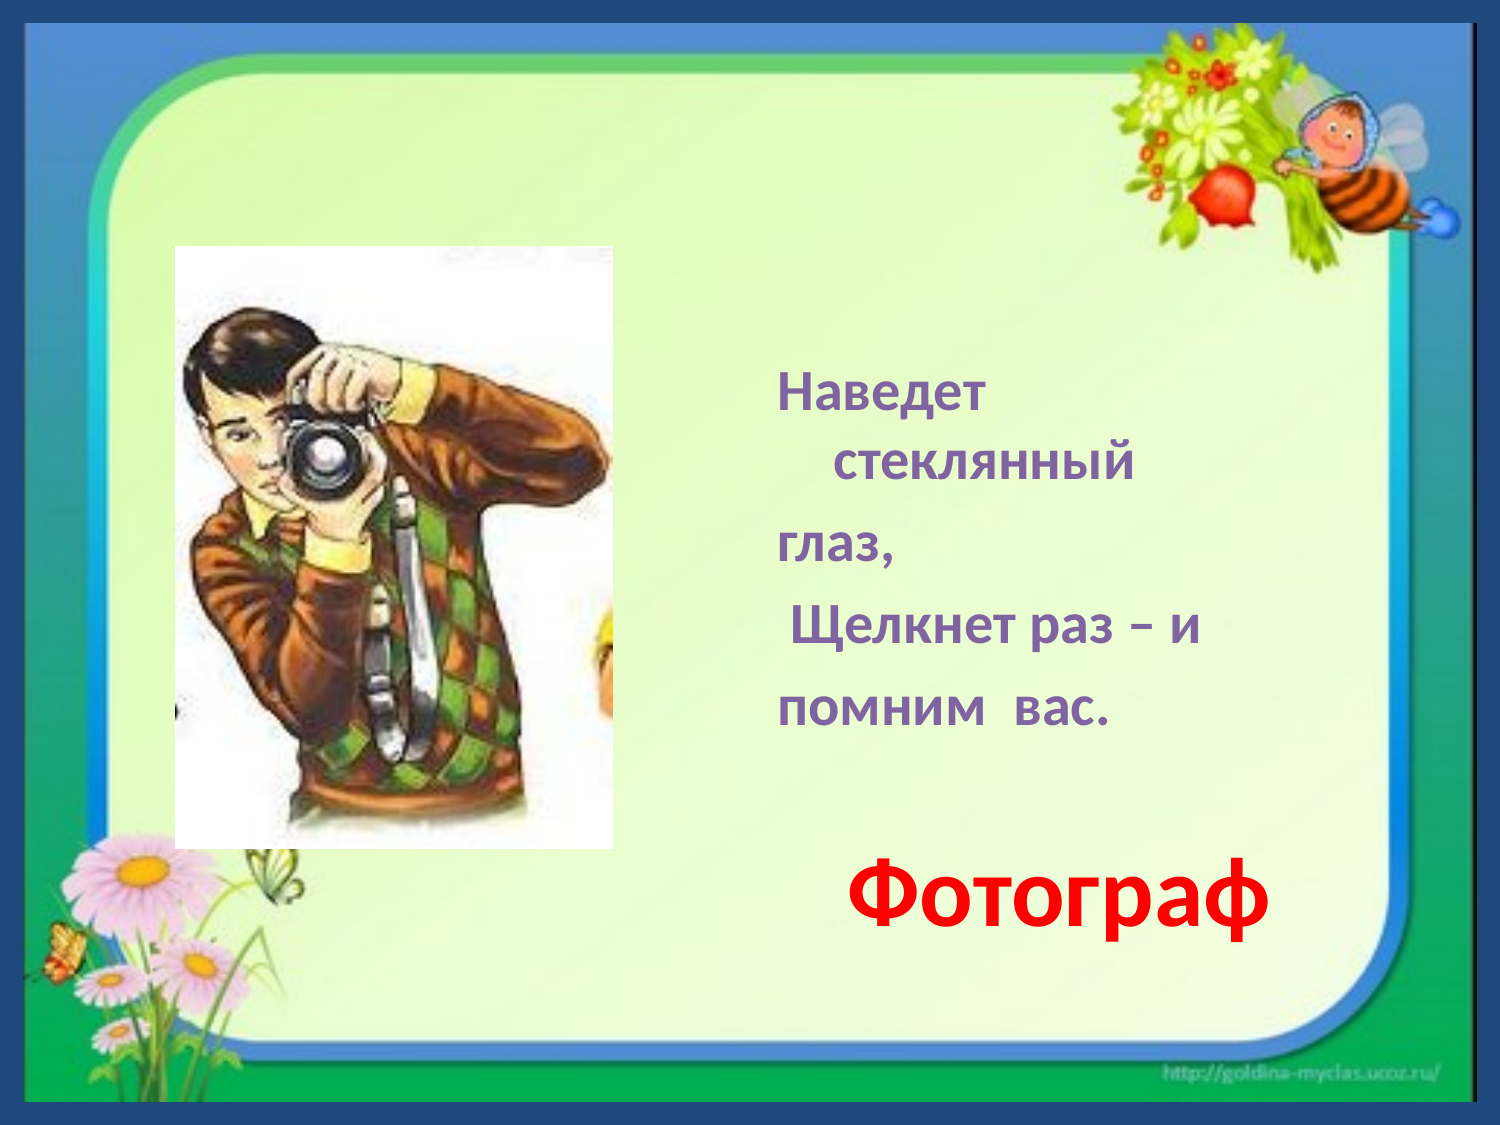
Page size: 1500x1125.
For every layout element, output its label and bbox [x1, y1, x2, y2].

picture [23, 23, 1477, 1102]
list [175, 245, 613, 849]
